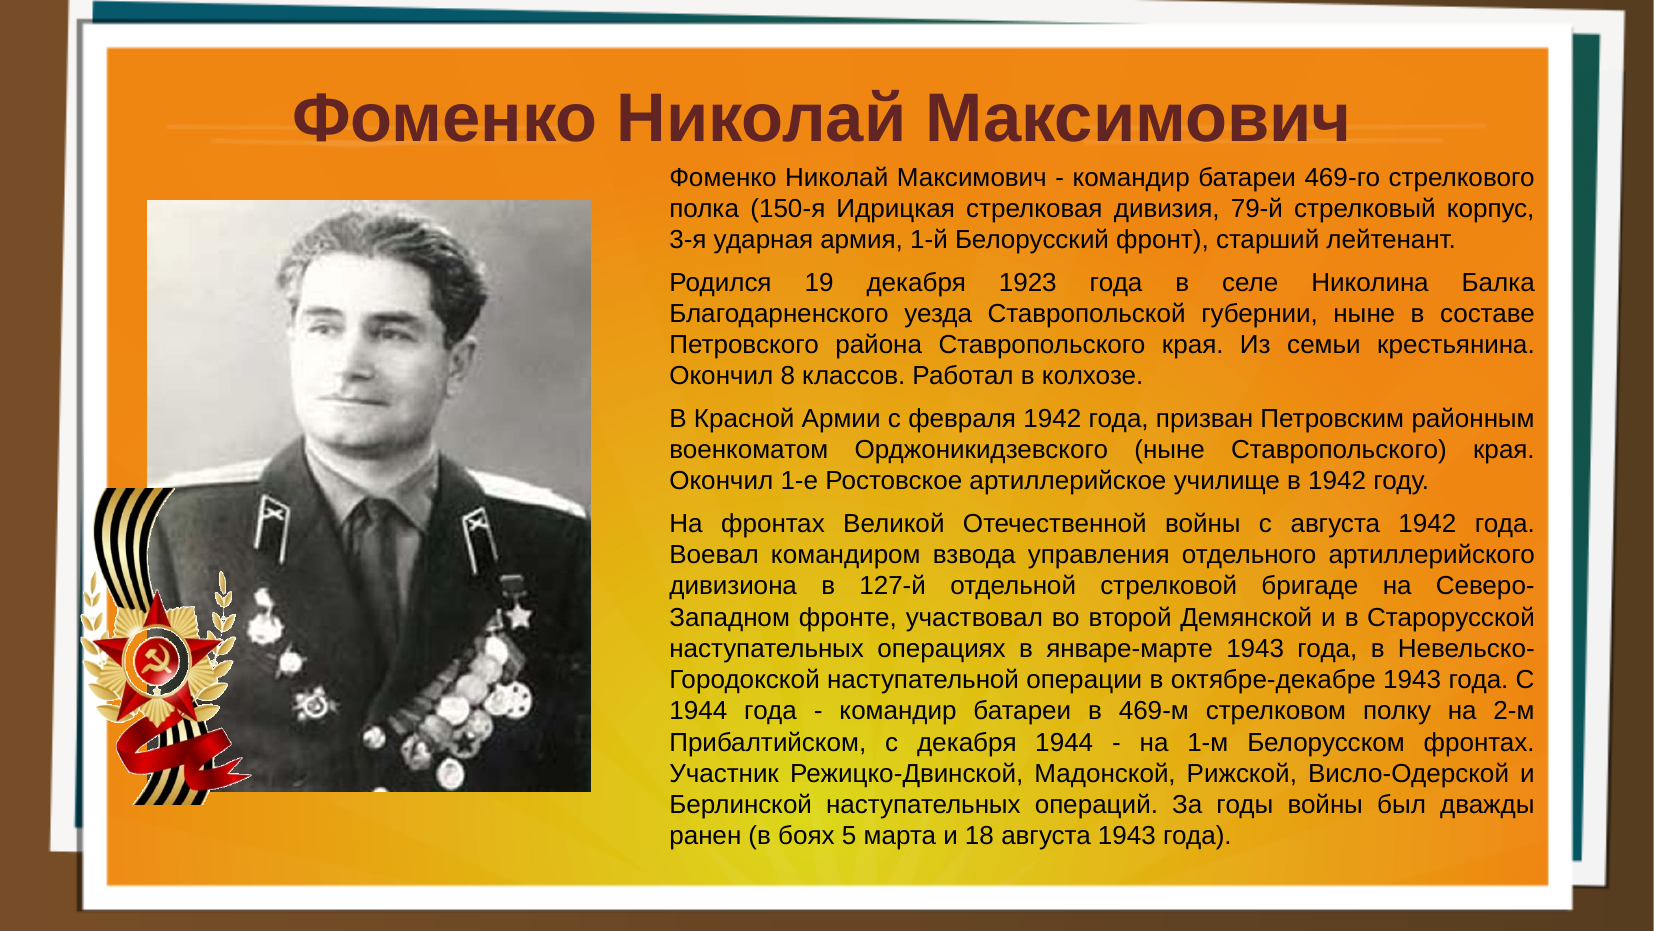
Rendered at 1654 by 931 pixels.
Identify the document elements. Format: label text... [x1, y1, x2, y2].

picture [0, 0, 1654, 931]
text_box Фоменко Николай Максимович [170, 31, 1494, 197]
text_box Фоменко Николай Максимович - командир батареи 469-го стрелкового полка (150-я Идрицкая стрелковая дивизия, 79-й стрелковый корпус, 3-я ударная армия, 1-й Белорусский фронт), старший лейтенант. Родился 19 декабря 1923 года в селе Николина Балка Благодарненского уезда Ставропольской губернии, ныне в составе Петровского района Ставропольского края. Из семьи крестьянина. Окончил 8 классов. Работал в колхозе. В Красной Армии с февраля 1942 года, призван Петровским районным военкоматом Орджоникидзевского (ныне Ставропольского) края. Окончил 1-е Ростовское артиллерийское училище в 1942 году. На фронтах Великой Отечественной войны с августа 1942 года. Воевал командиром взвода управления отдельного артиллерийского дивизиона в 127-й отдельной стрелковой бригаде на Северо-Западном фронте, участвовал во второй Демянской и в Старорусской наступательных операциях в январе-марте 1943 года, в Невельско-Городокской наступательной операции в октябре-декабре 1943 года. С 1944 года - командир батареи в 469-м стрелковом полку на 2-м Прибалтийском, с декабря 1944 - на 1-м Белорусском фронтах. Участник Режицко-Двинской, Мадонской, Рижской, Висло-Одерской и Берлинской наступательных операций. За годы войны был дважды ранен (в боях 5 марта и 18 августа 1943 года). [602, 160, 1536, 886]
